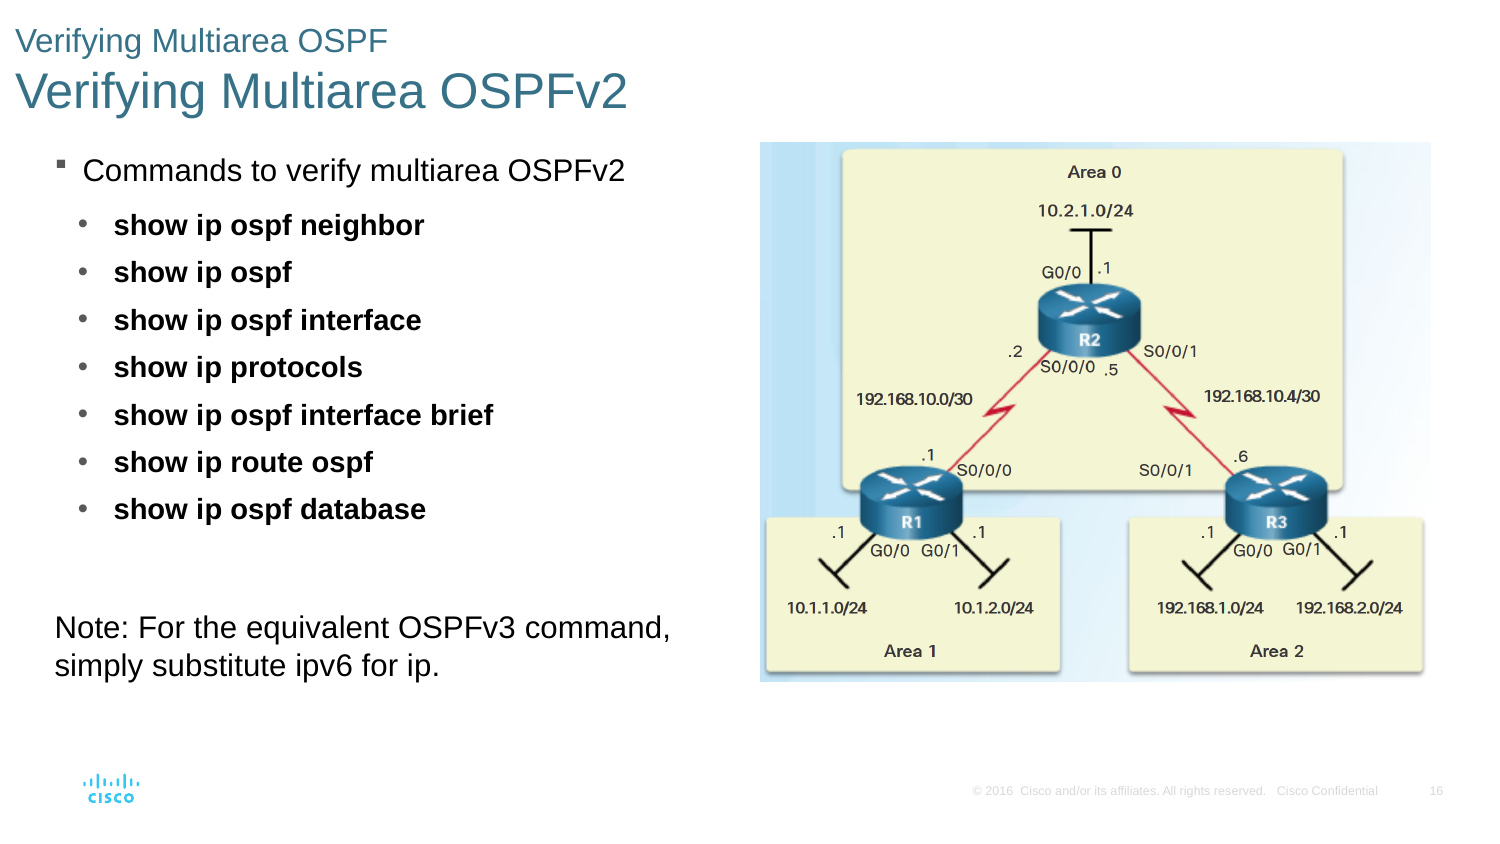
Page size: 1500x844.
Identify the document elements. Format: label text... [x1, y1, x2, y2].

title Verifying Multiarea OSPF Verifying Multiarea OSPFv2 [0, 6, 1500, 131]
picture [760, 141, 1431, 682]
list Commands to verify multiarea OSPFv2 show ip ospf neighbor show ip ospf show ip ospf interface show ip protocols show ip ospf interface brief show ip route ospf show ip ospf database Note: For the equivalent OSPFv3 command, simply substitute ipv6 for ip. [39, 142, 740, 828]
